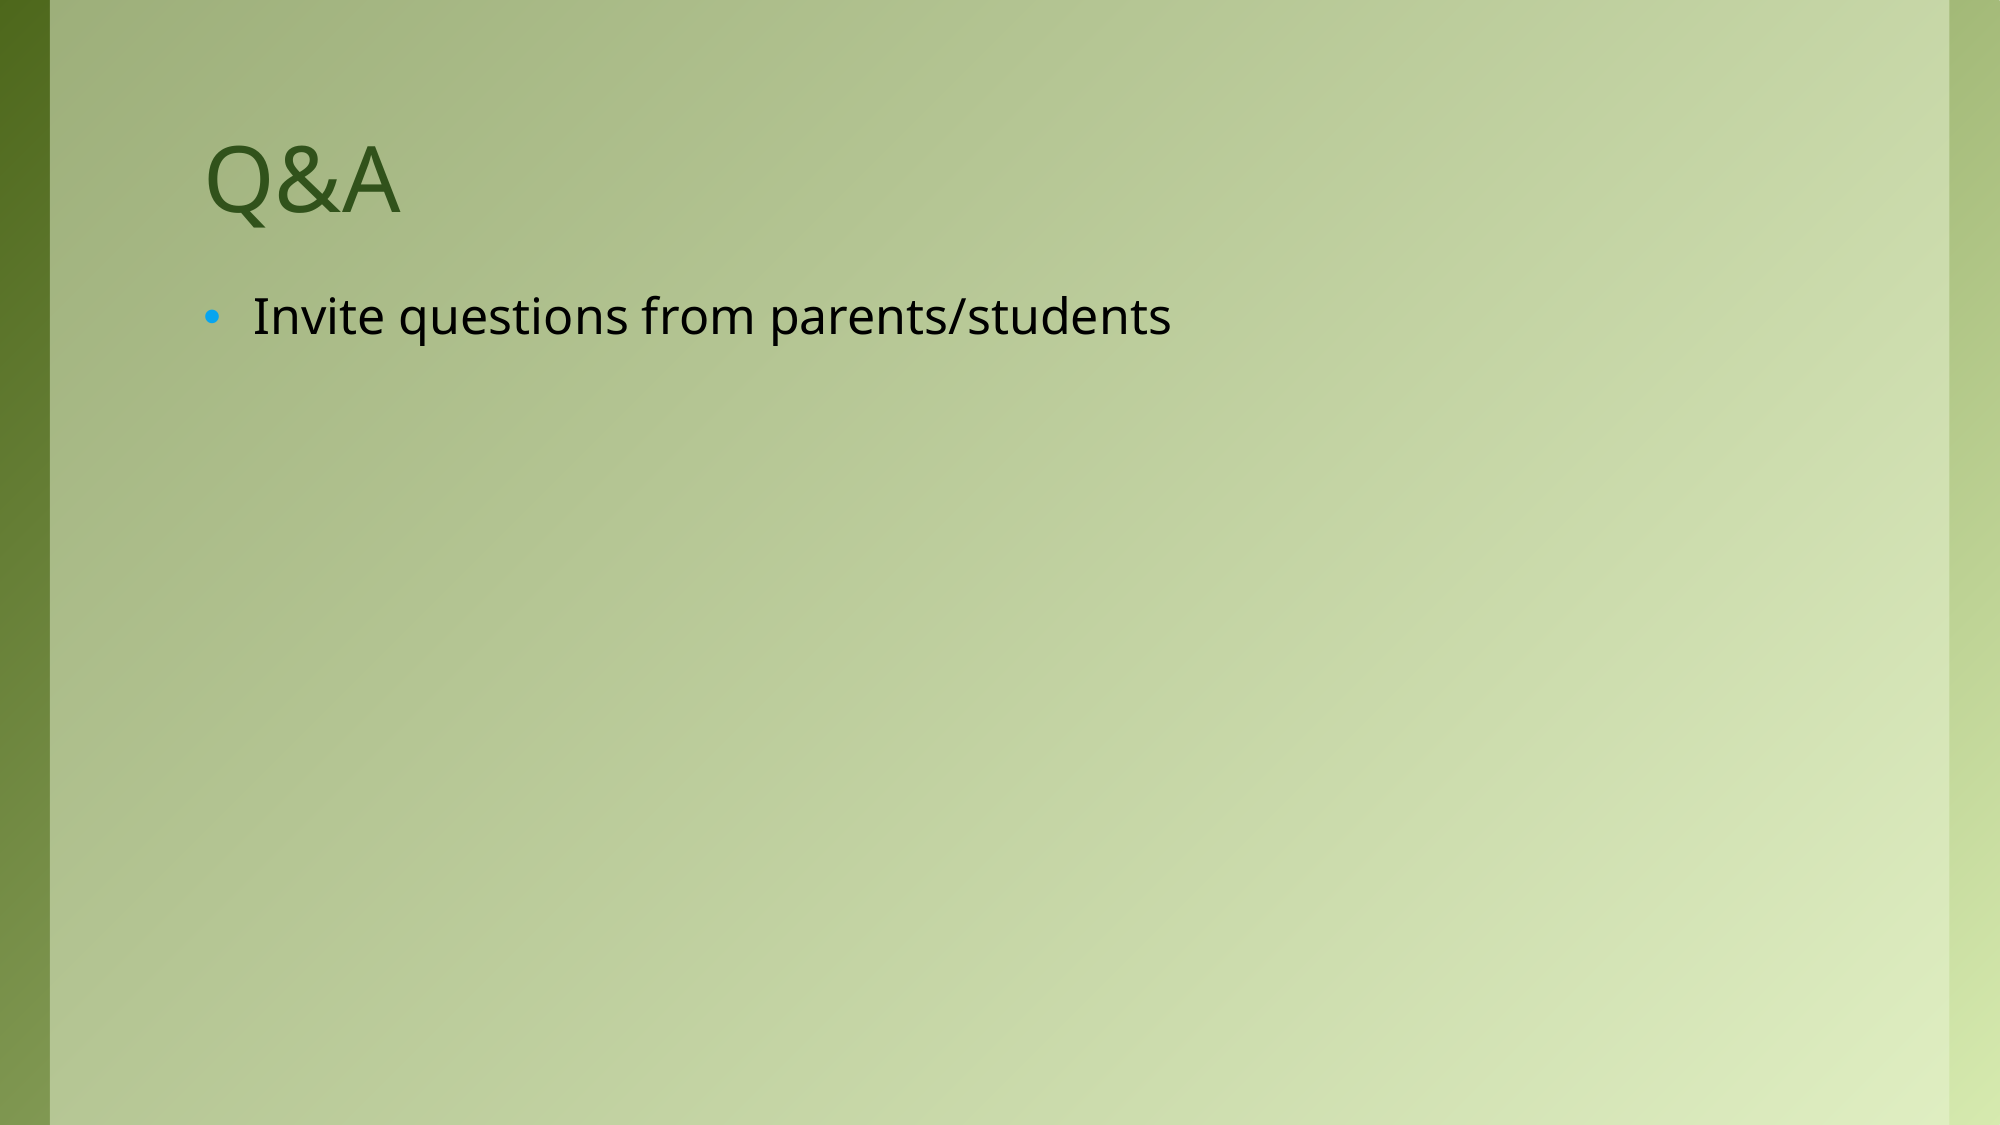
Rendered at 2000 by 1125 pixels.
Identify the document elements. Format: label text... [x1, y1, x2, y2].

list Invite questions from parents/students [183, 279, 1850, 1013]
title Q&A [183, 12, 1850, 242]
